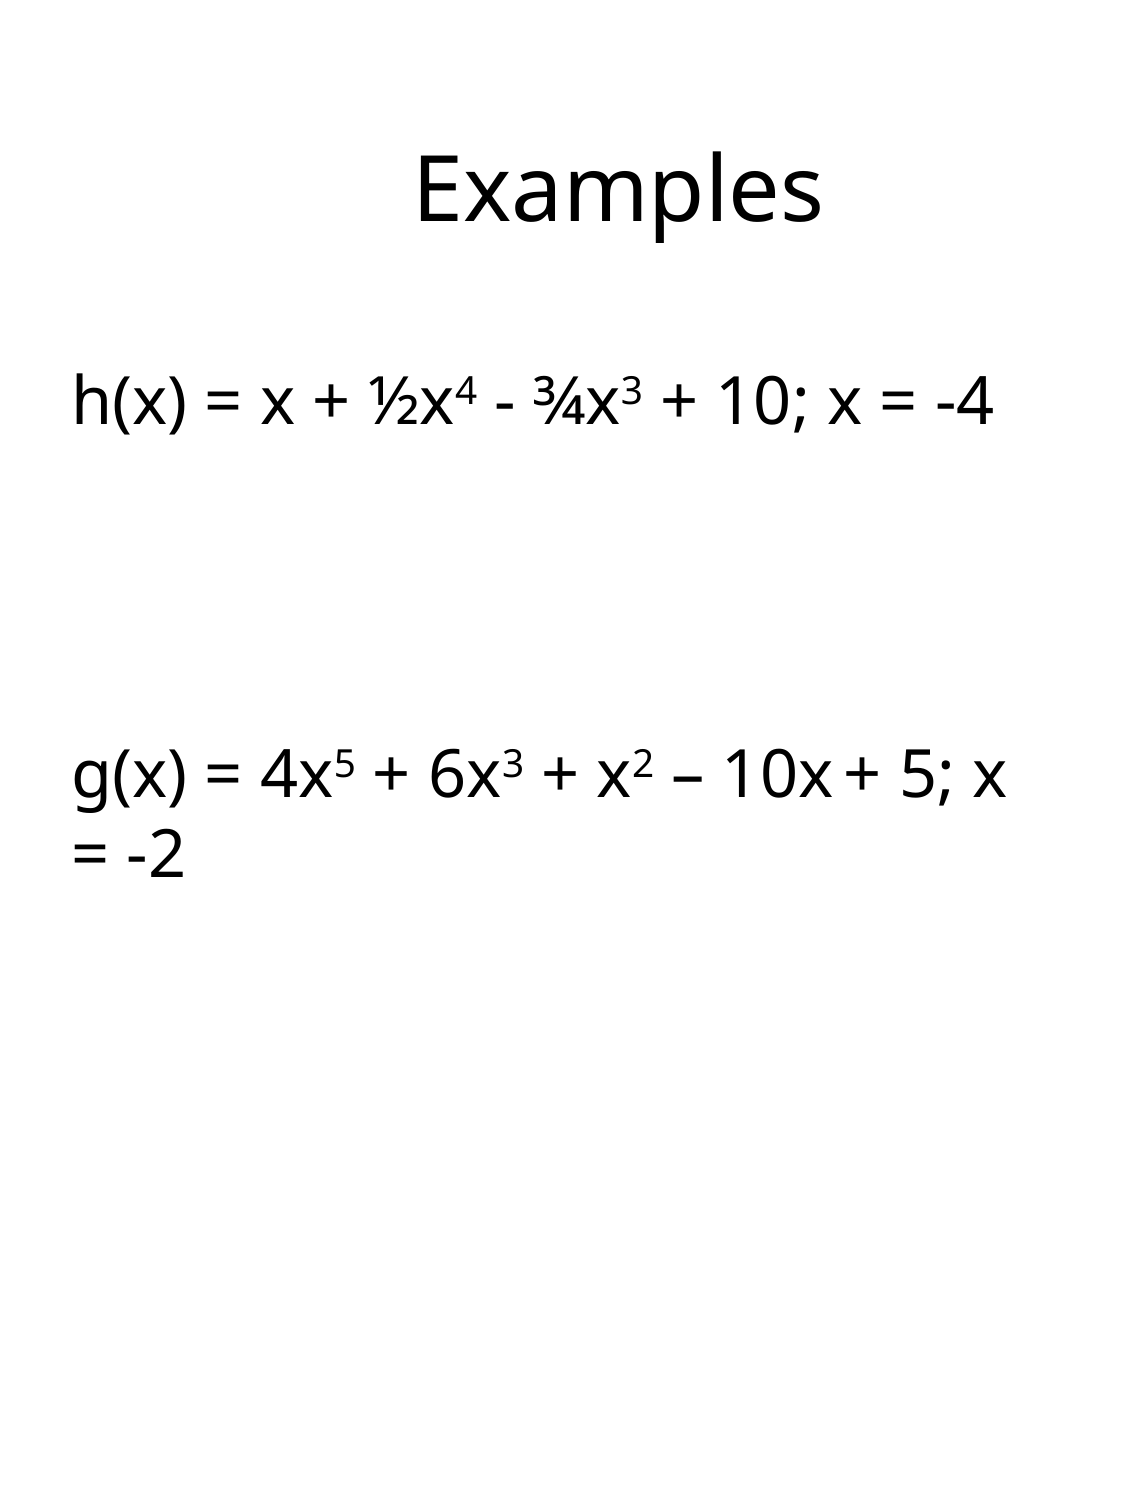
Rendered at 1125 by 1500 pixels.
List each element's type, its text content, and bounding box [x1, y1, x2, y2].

title Examples [56, 60, 1069, 310]
list h(x) = x + ½x4 - ¾x3 + 10; x = -4 g(x) = 4x5 + 6x3 + x2 – 10x + 5; x = -2 [56, 350, 1069, 1340]
